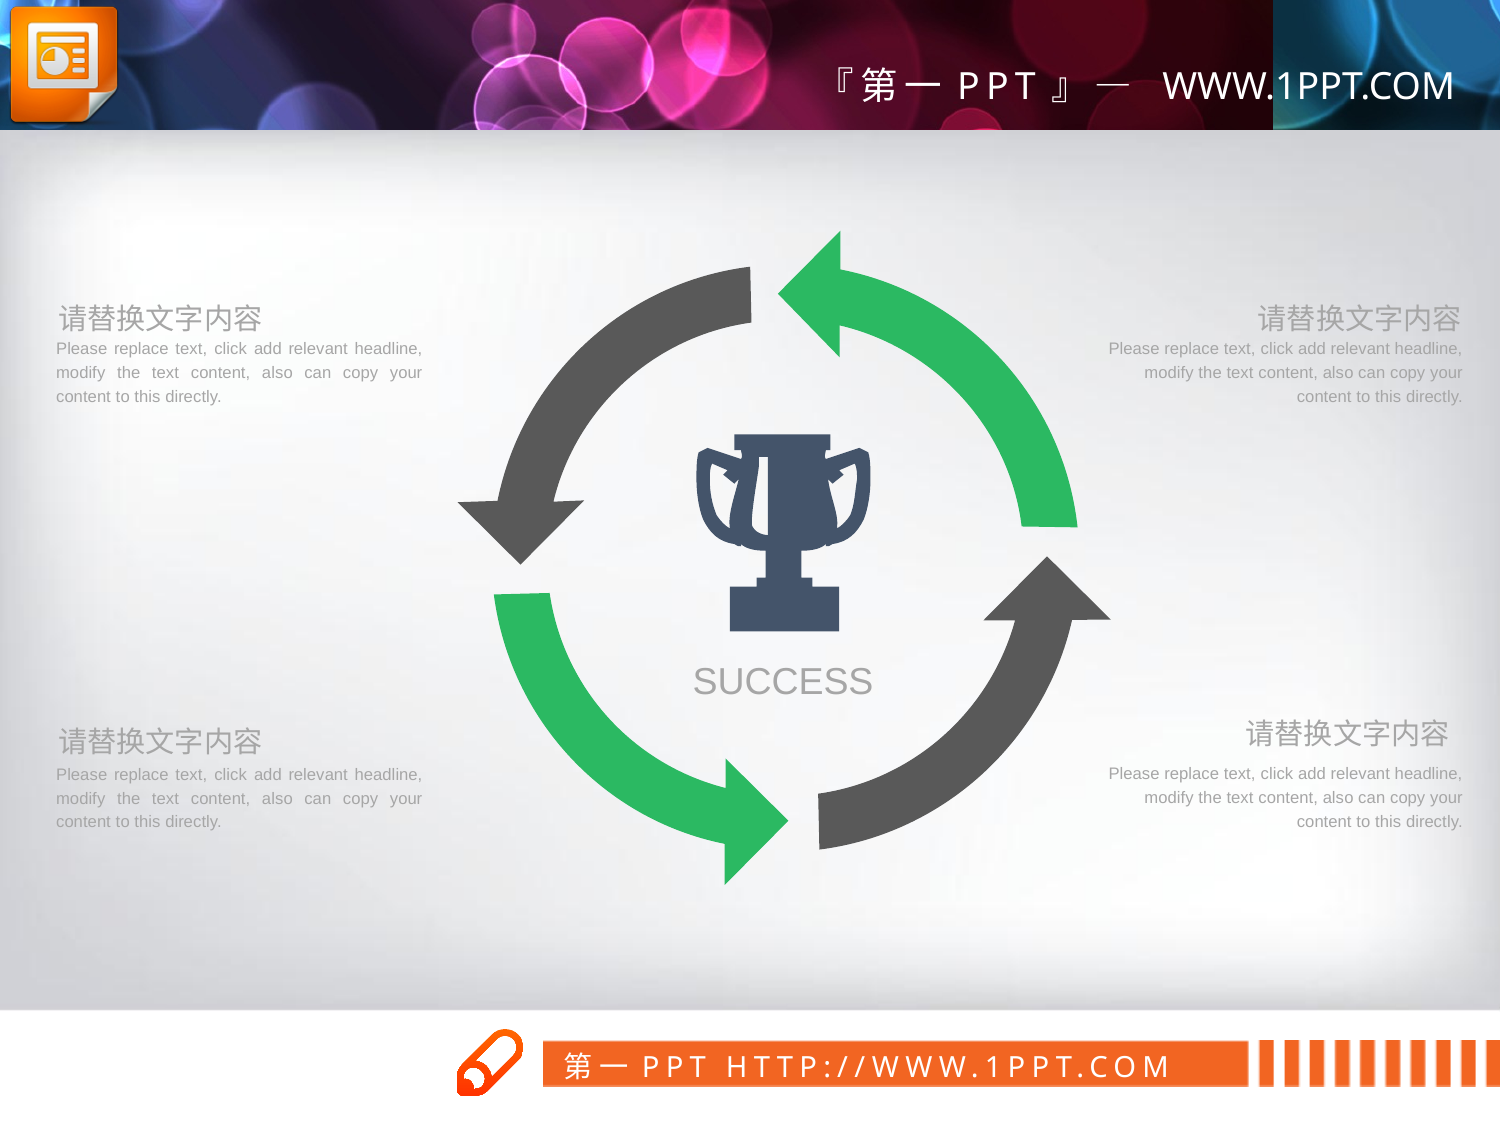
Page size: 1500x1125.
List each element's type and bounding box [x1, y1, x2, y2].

text_box [471, 242, 1100, 872]
text_box [40, 708, 438, 838]
text_box [1092, 285, 1479, 413]
text_box [40, 285, 438, 413]
text_box [1092, 700, 1479, 838]
picture [0, 0, 1500, 1012]
picture [543, 1040, 1500, 1087]
